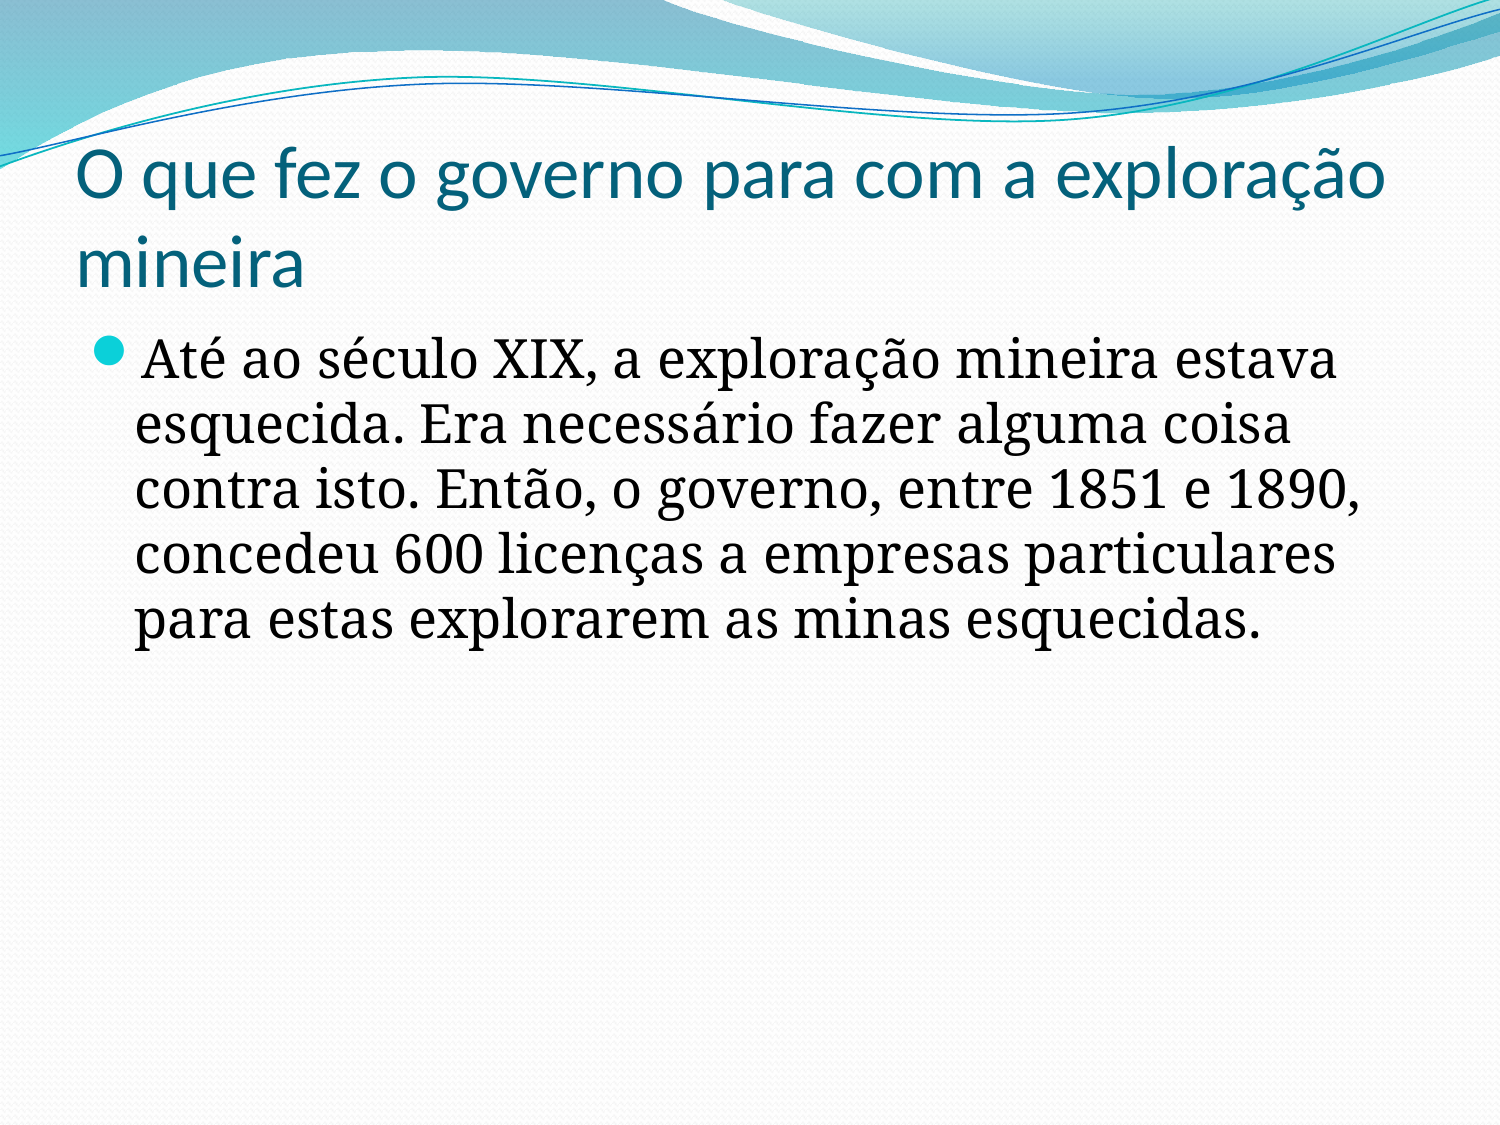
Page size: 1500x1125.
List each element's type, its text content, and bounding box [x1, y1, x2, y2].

title O que fez o governo para com a exploração mineira [75, 115, 1425, 303]
list Até ao século XIX, a exploração mineira estava esquecida. Era necessário fazer alguma coisa contra isto. Então, o governo, entre 1851 e 1890, concedeu 600 licenças a empresas particulares para estas explorarem as minas esquecidas. [75, 317, 1425, 1038]
